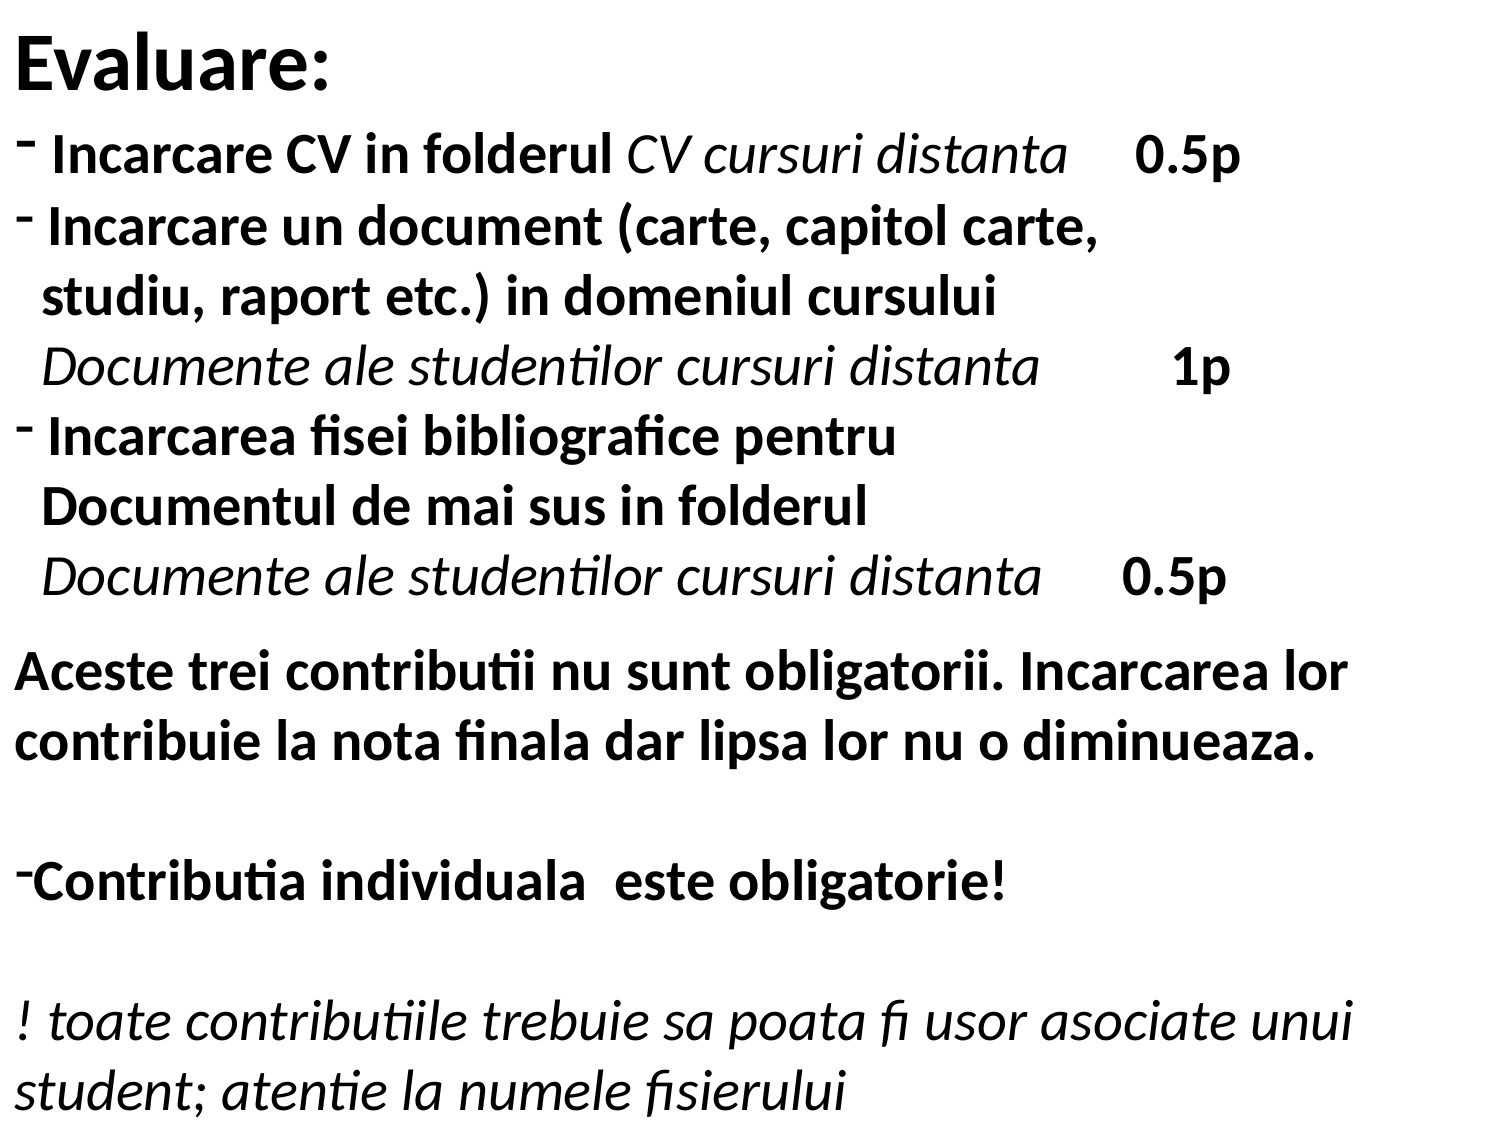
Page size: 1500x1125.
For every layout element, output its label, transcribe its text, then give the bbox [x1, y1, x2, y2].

text_box Evaluare: Incarcare CV in folderul CV cursuri distanta 0.5p Incarcare un document (carte, capitol carte, studiu, raport etc.) in domeniul cursului Documente ale studentilor cursuri distanta 1p Incarcarea fisei bibliografice pentru Documentul de mai sus in folderul Documente ale studentilor cursuri distanta 0.5p Aceste trei contributii nu sunt obligatorii. Incarcarea lor contribuie la nota finala dar lipsa lor nu o diminueaza. Contributia individuala este obligatorie! ! toate contributiile trebuie sa poata fi usor asociate unui student; atentie la numele fisierului [0, 0, 1430, 1125]
